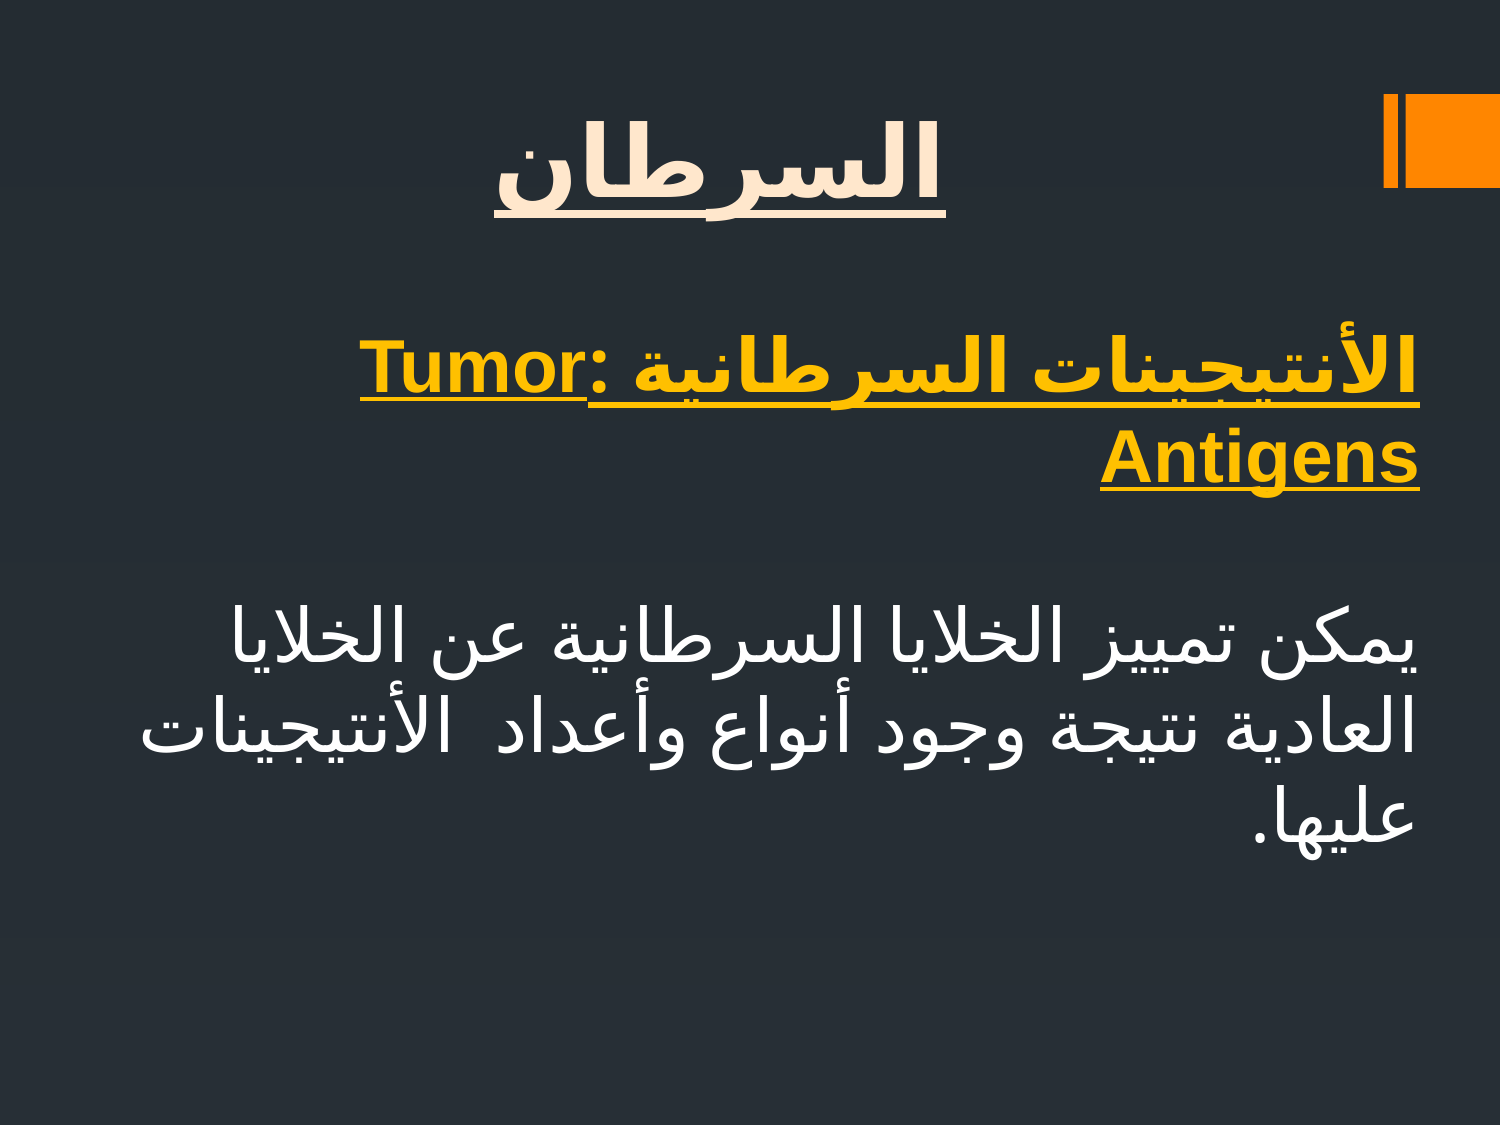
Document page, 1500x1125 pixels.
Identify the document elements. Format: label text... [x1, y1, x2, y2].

text_box الأنتيجينات السرطانية :Tumor Antigens يمكن تمييز الخلايا السرطانية عن الخلايا العادية نتيجة وجود أنواع وأعداد الأنتيجينات عليها. [88, 219, 1436, 955]
text_box السرطان [478, 90, 962, 225]
